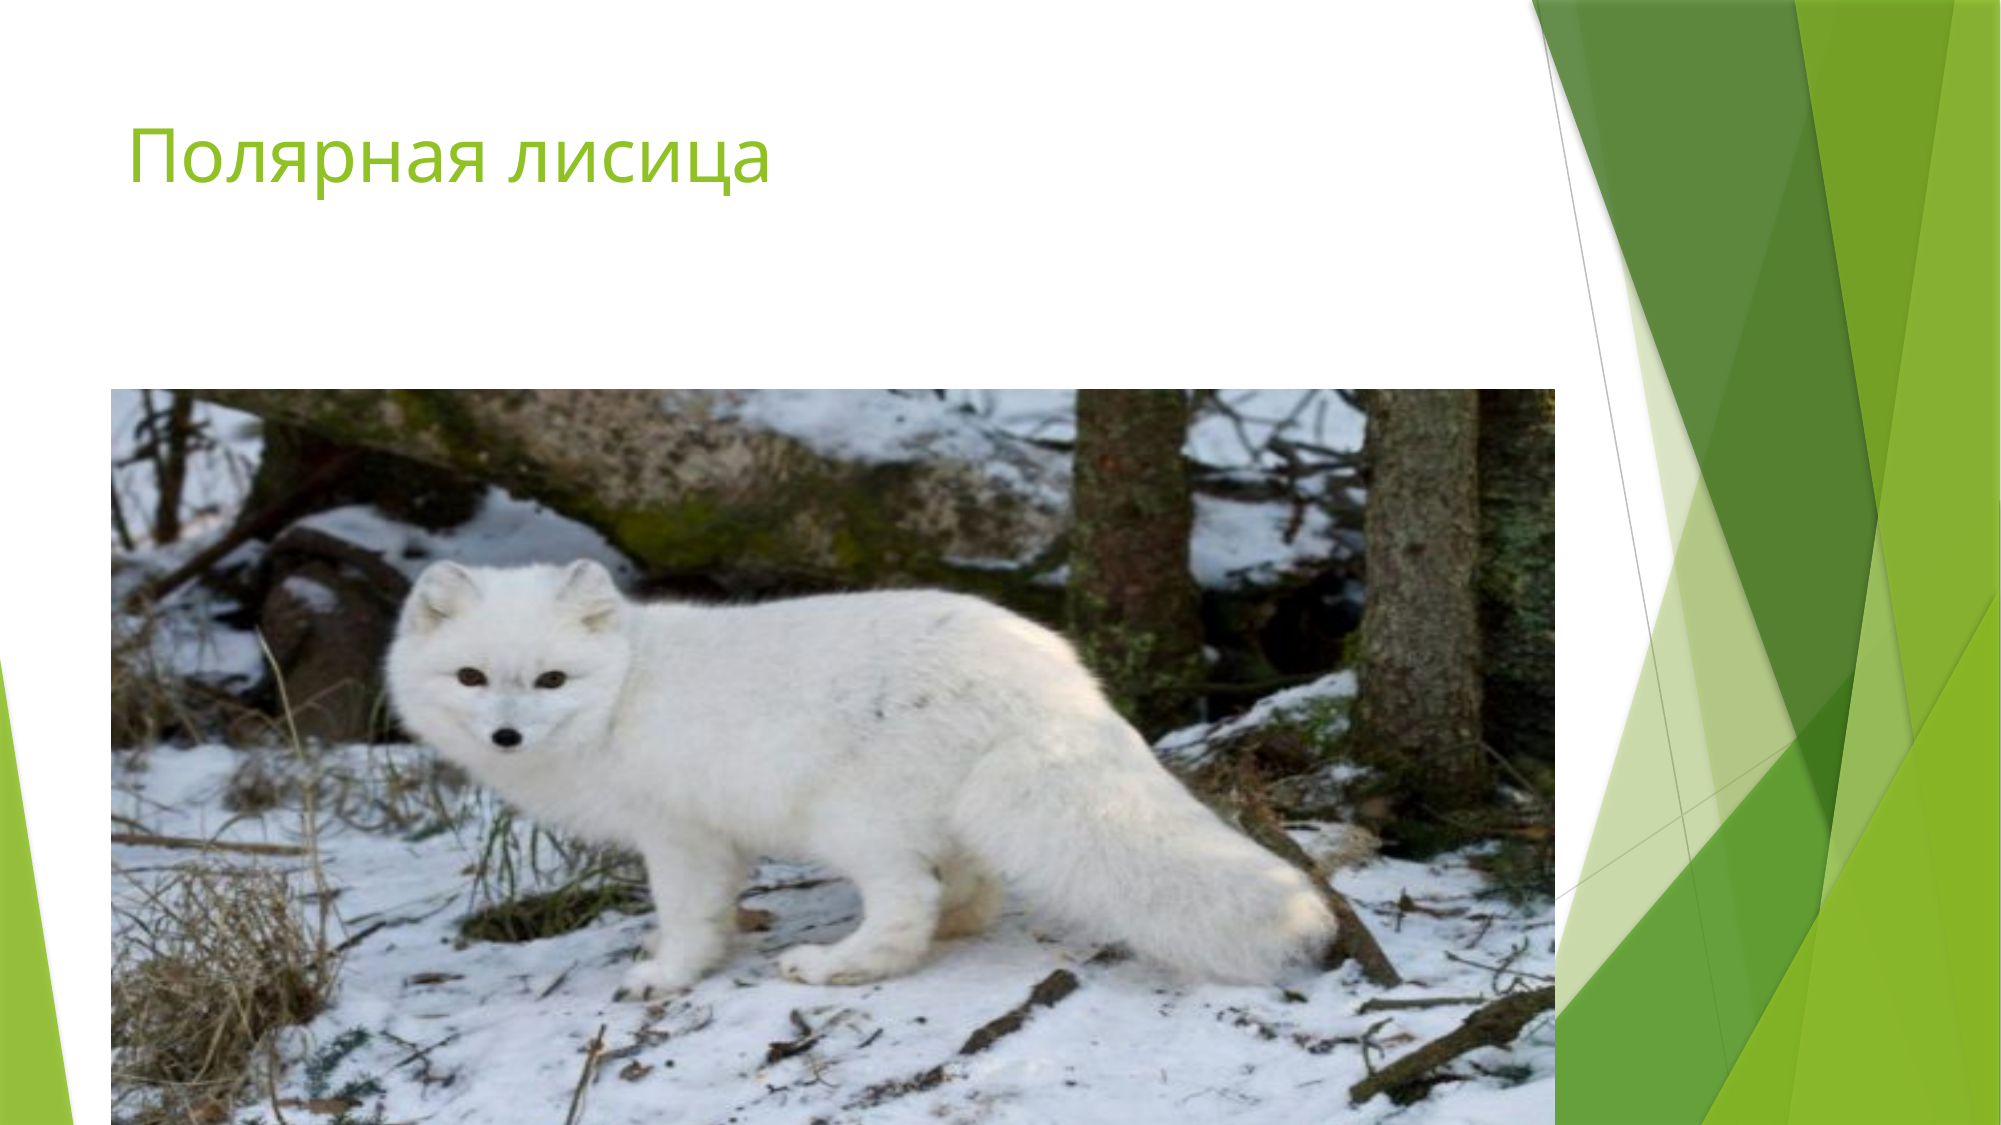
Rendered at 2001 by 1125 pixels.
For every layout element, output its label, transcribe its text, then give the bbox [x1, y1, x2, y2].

title Полярная лисица [111, 99, 1522, 317]
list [110, 388, 1556, 1125]
